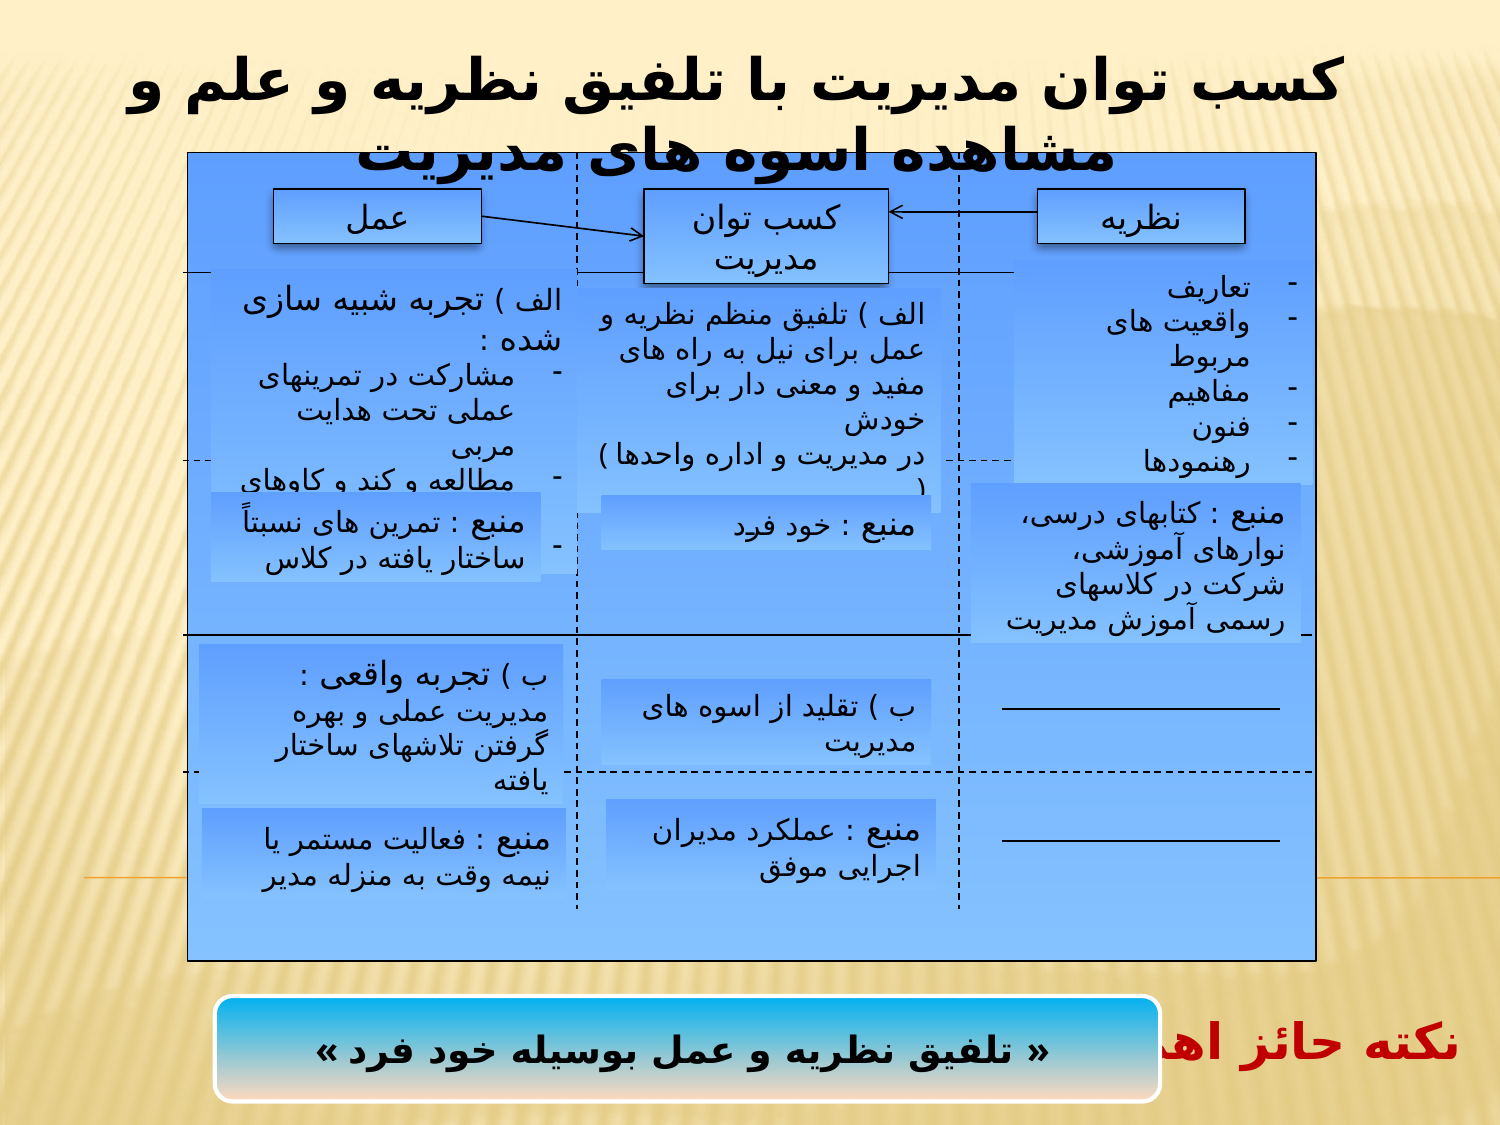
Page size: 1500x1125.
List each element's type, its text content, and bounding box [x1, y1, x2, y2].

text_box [214, 890, 1161, 1102]
title كسب توان مديريت با تلفیق نظریه و علم و مشاهده اسوه های مدیریت [23, 35, 1450, 236]
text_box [182, 151, 1317, 962]
subtitle نكته حائز اهميت: [89, 986, 1477, 1125]
